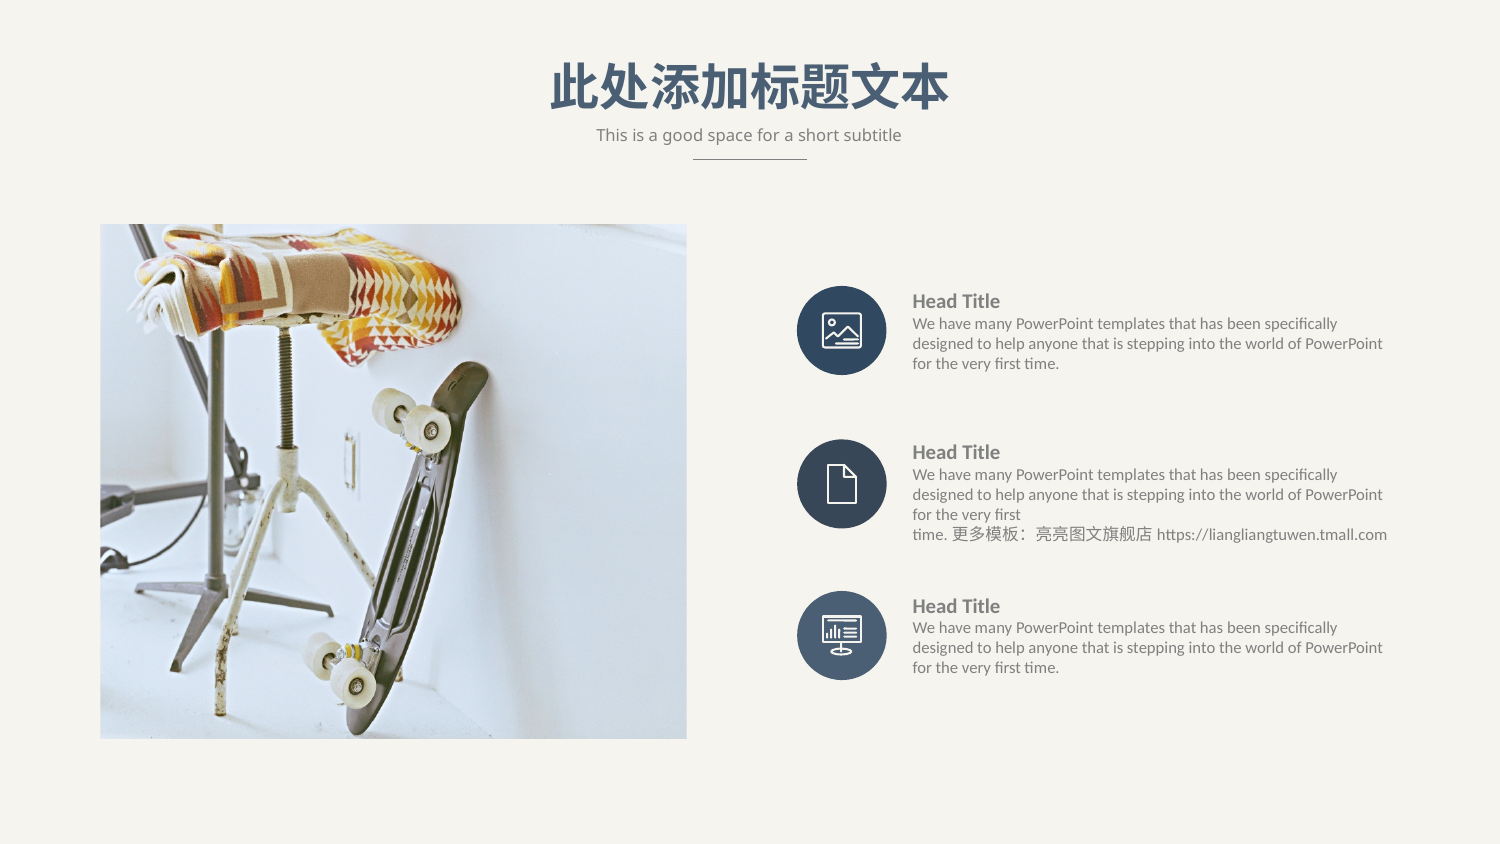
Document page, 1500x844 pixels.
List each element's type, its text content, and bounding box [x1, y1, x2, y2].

text_box [100, 224, 687, 739]
text_box [796, 285, 887, 376]
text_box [827, 464, 857, 504]
text_box 此处添加标题文本 [535, 47, 965, 123]
text_box This is a good space for a short subtitle [581, 117, 918, 153]
text_box Head Title We have many PowerPoint templates that has been specifically designed to help anyone that is stepping into the world of PowerPoint for the very first time. [912, 592, 1397, 678]
text_box Head Title We have many PowerPoint templates that has been specifically designed to help anyone that is stepping into the world of PowerPoint for the very first time.更多模板：亮亮图文旗舰店https://liangliangtuwen.tmall.com [912, 439, 1397, 544]
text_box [822, 616, 862, 655]
text_box Head Title We have many PowerPoint templates that has been specifically designed to help anyone that is stepping into the world of PowerPoint for the very first time. [912, 288, 1397, 373]
text_box [797, 590, 887, 681]
text_box [797, 439, 887, 529]
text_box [822, 313, 862, 348]
